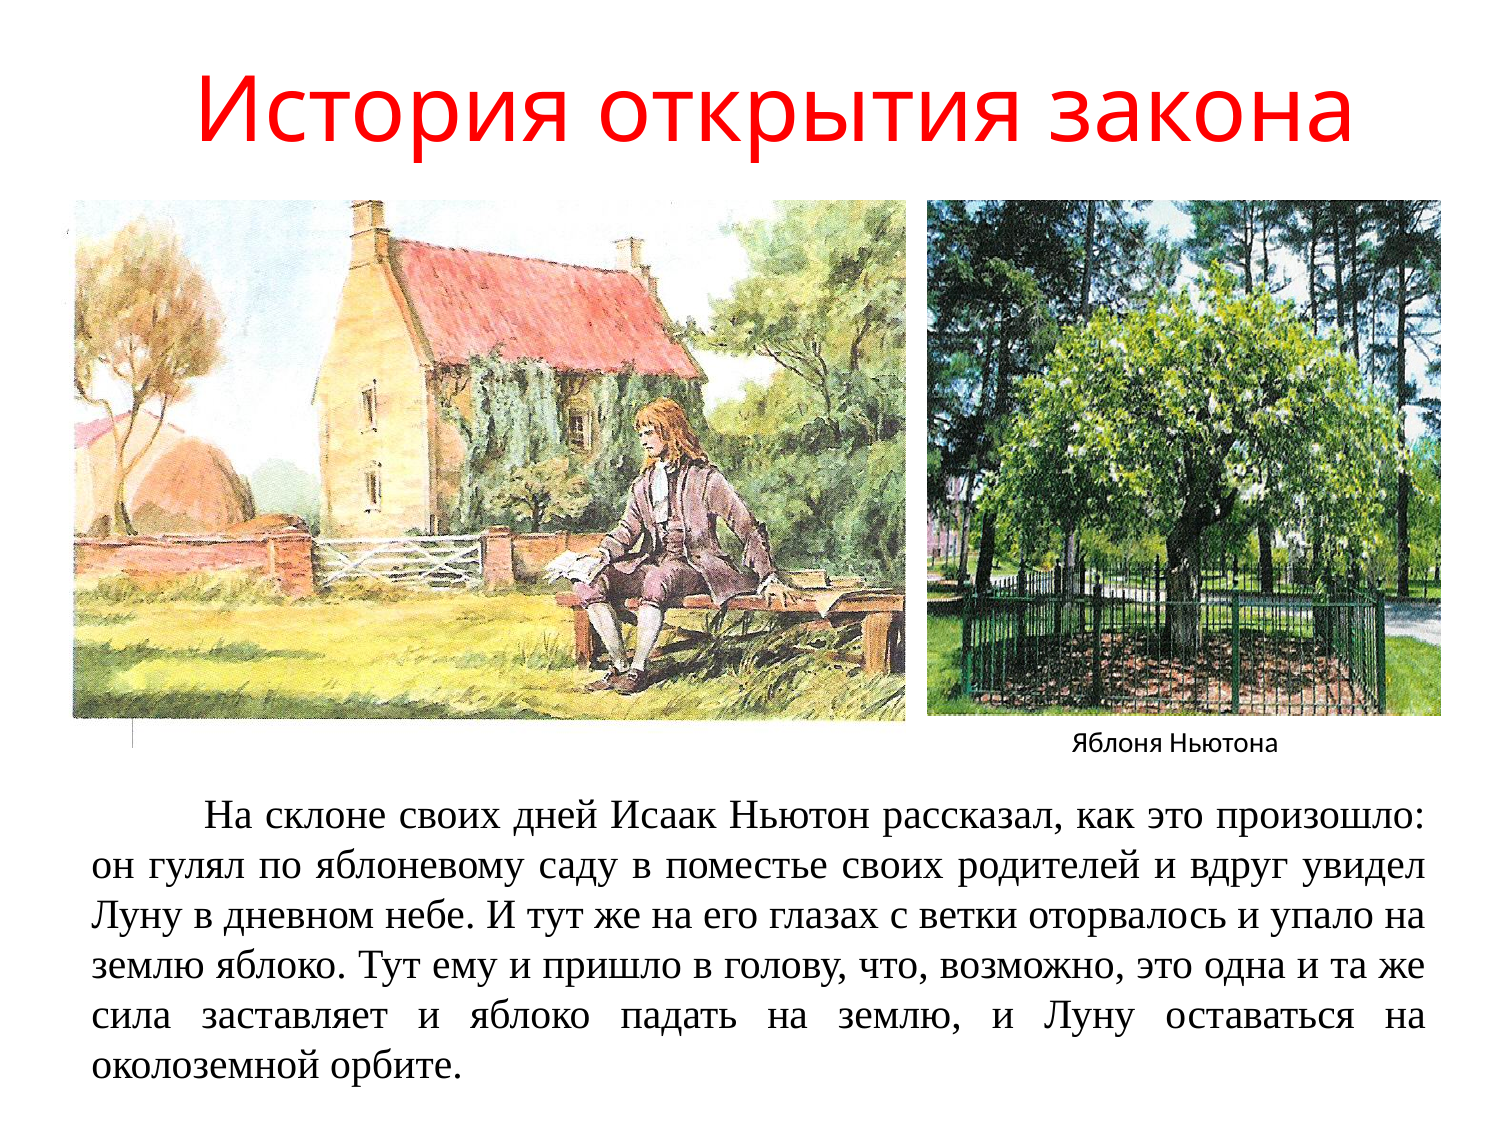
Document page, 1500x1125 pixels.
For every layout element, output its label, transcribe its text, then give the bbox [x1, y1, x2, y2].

text_box История открытия закона [126, 42, 1426, 168]
picture [52, 199, 906, 748]
picture [926, 199, 1442, 717]
text_box Яблоня Ньютона [1057, 726, 1388, 766]
text_box На склоне своих дней Исаак Ньютон рассказал, как это произошло: он гулял по яблоневому саду в поместье своих родителей и вдруг увидел Луну в дневном небе. И тут же на его глазах с ветки оторвалось и упало на землю яблоко. Тут ему и пришло в голову, что, возможно, это одна и та же сила заставляет и яблоко падать на землю, и Луну оставаться на околоземной орбите. [76, 779, 1442, 1095]
